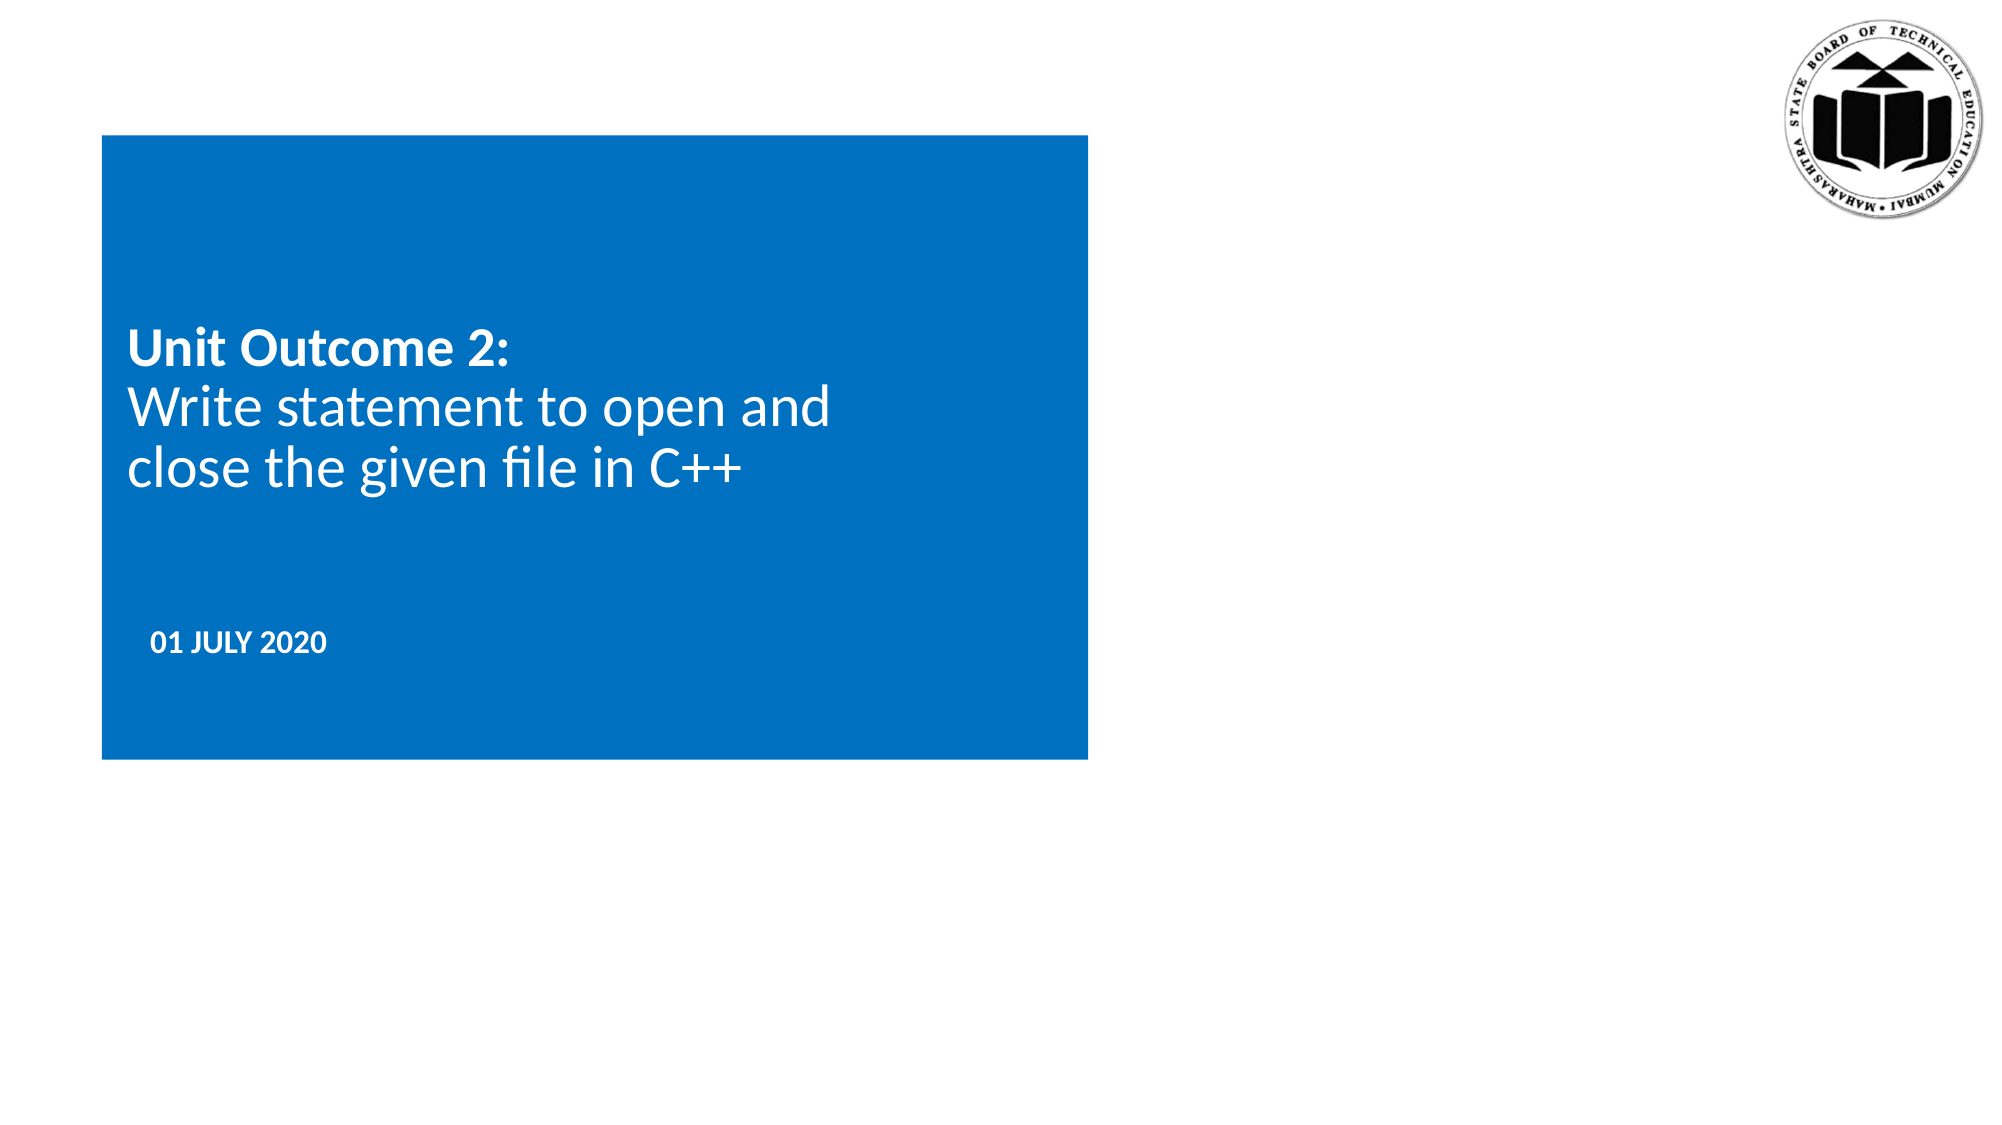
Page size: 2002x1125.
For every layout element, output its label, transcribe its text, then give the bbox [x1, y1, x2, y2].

picture [1764, 0, 2001, 237]
subtitle 01 JULY 2020 [150, 620, 1040, 846]
title Unit Outcome 2: Write statement to open and close the given file in C++ [127, 320, 838, 482]
